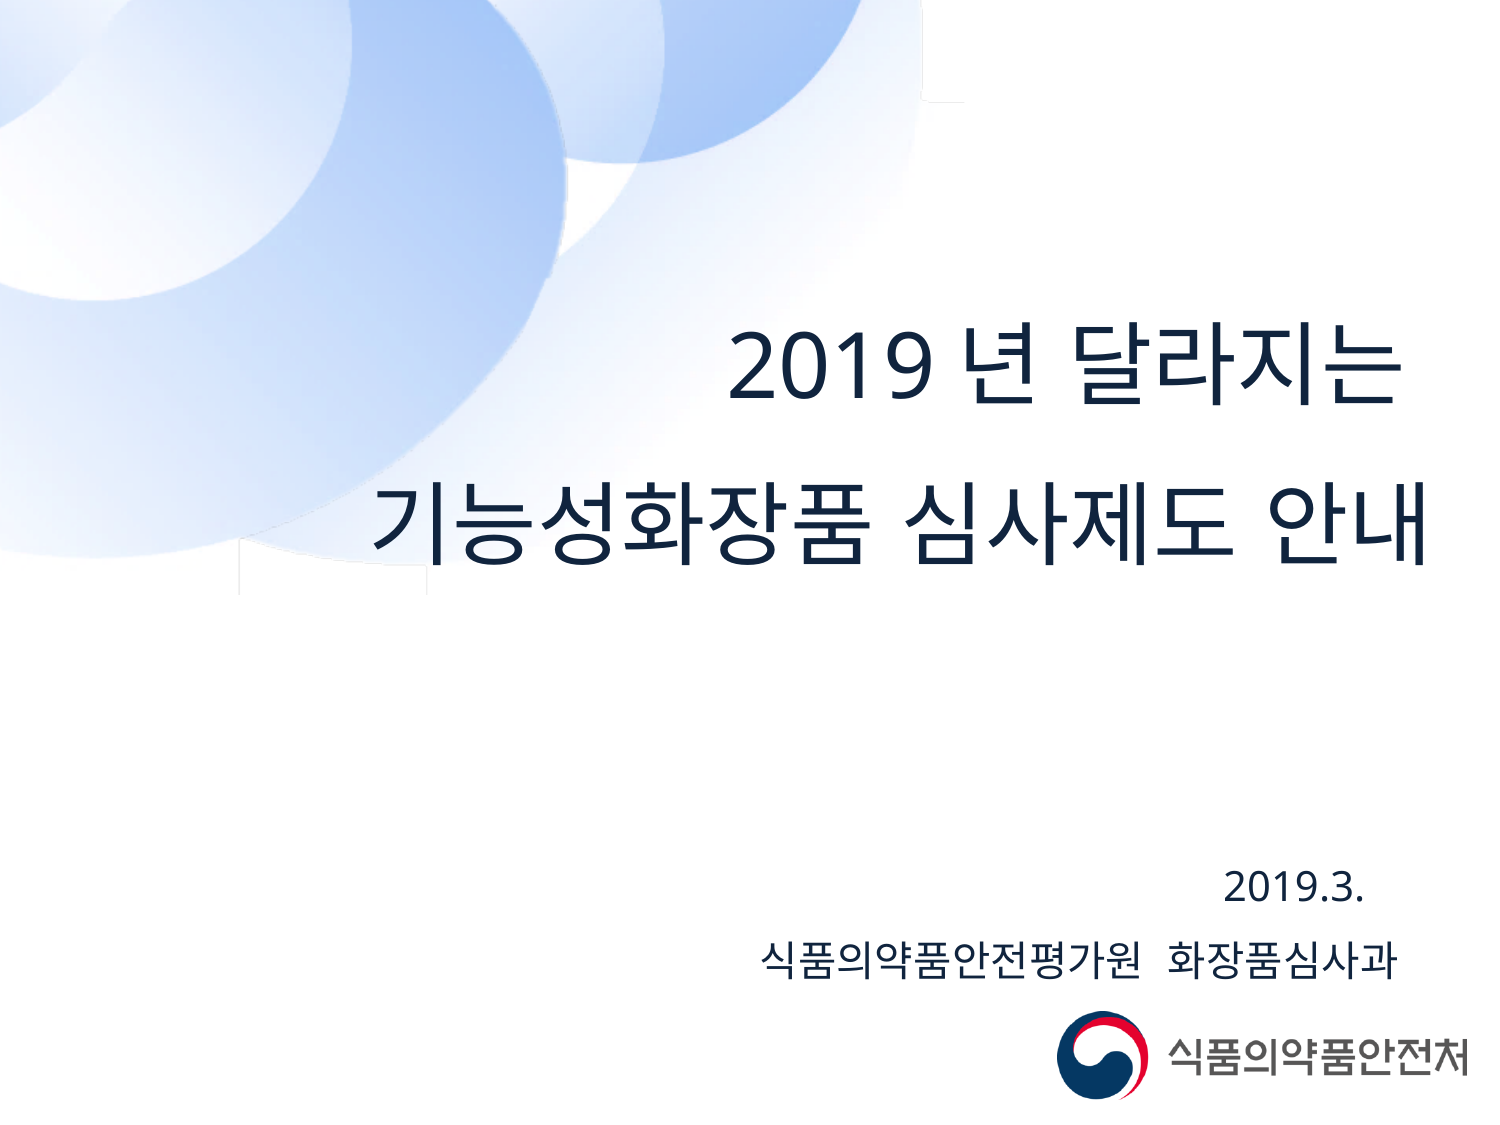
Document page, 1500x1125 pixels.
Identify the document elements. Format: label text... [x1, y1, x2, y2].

text_box 2019.3. 식품의약품안전평가원 화장품심사과 [702, 827, 1456, 993]
picture [1056, 1011, 1467, 1100]
picture [0, 0, 965, 595]
text_box 2019년 달라지는 기능성화장품 심사제도 안내 [968, 299, 1500, 584]
